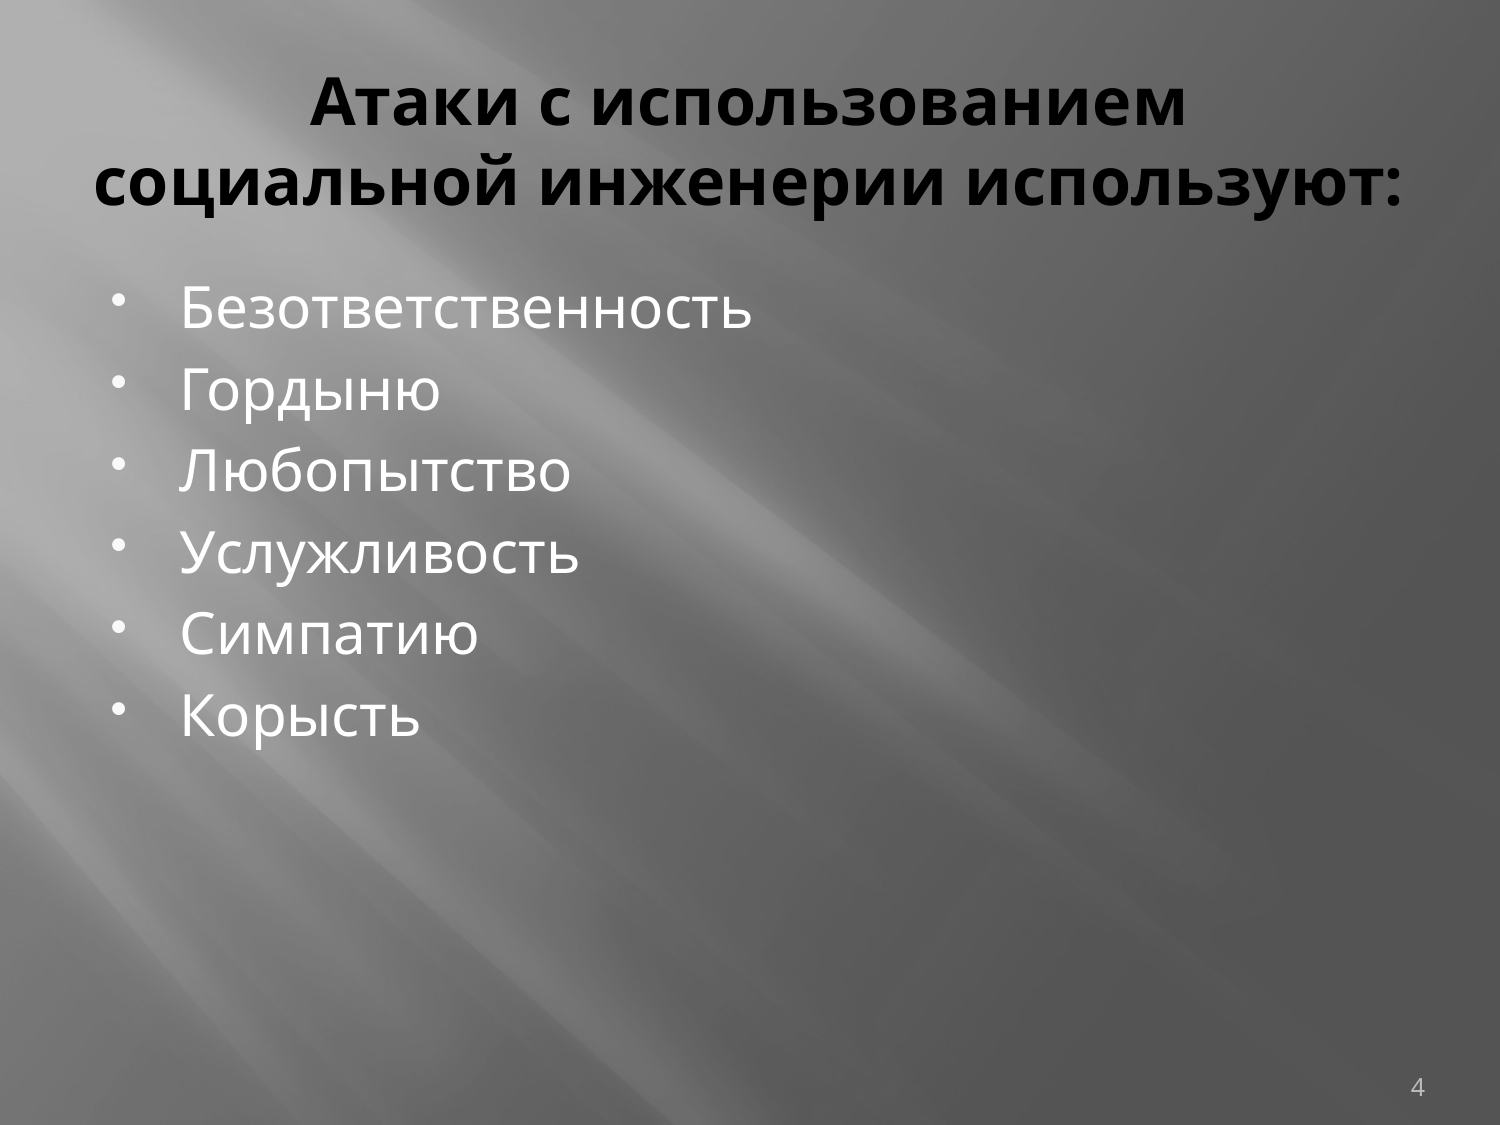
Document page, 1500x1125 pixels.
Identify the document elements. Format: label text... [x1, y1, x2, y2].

list Безответственность Гордыню Любопытство Услужливость Симпатию Корысть [75, 262, 1425, 1035]
slide_number 4 [1299, 1052, 1425, 1113]
title Атаки с использованием социальной инженерии используют: [75, 45, 1425, 233]
